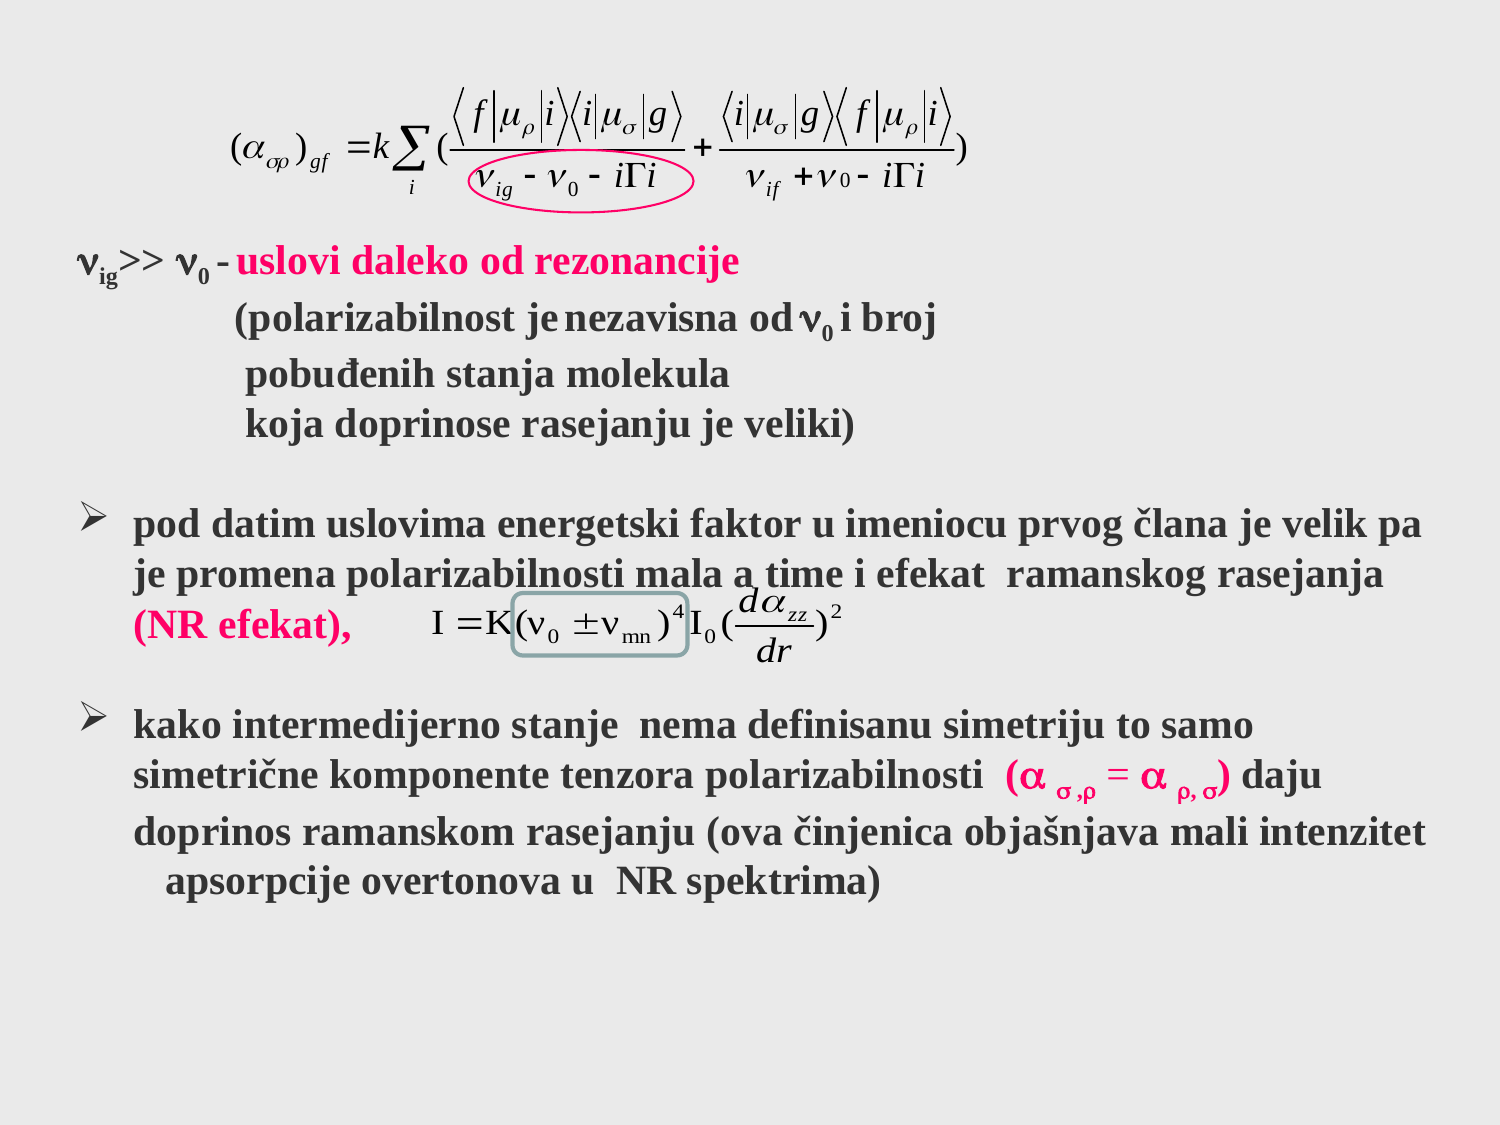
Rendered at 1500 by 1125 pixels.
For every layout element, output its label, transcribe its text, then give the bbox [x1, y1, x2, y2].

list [424, 578, 851, 671]
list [224, 79, 976, 209]
list ig>> 0 - uslovi daleko od rezonancije (polarizabilnost je nezavisna od 0 i broj pobuđenih stanja molekula koja doprinose rasejanju je veliki) pod datim uslovima energetski faktor u imeniocu prvog člana je velik pa je promena polarizabilnosti mala a time i efekat ramanskog rasejanja (NR efekat), kako intermedijerno stanje nema definisanu simetriju to samo simetrične komponente tenzora polarizabilnosti (  , =  , ) daju doprinos ramanskom rasejanju (ova činjenica objašnjava mali intenzitet apsorpcije overtonova u NR spektrima) [62, 224, 1450, 1080]
